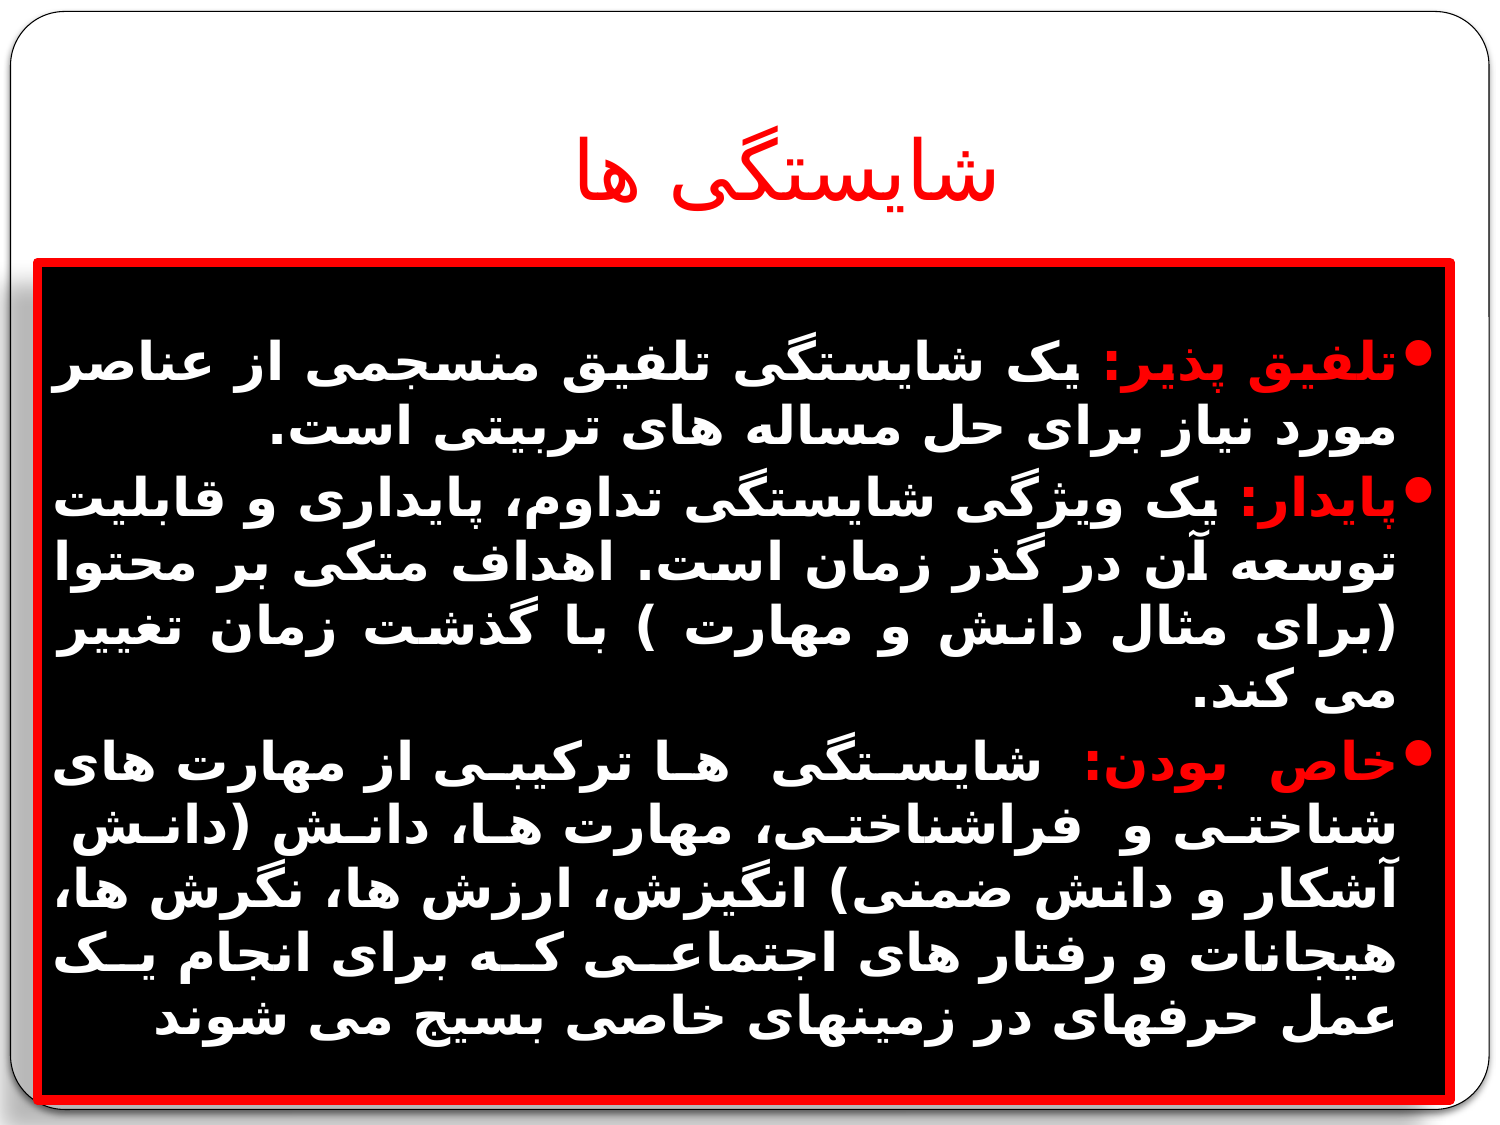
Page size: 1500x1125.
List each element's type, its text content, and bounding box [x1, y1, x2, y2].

title شایستگی ها [150, 45, 1425, 233]
list تلفیق پذیر: یک شایستگی تلفیق منسجمی از عناصر مورد نیاز برای حل مساله های تربیتی است. پایدار: یک ویژگی شایستگی تداوم، پایداری و قابلیت توسعه آن در گذر زمان است. اهداف متکی بر محتوا (برای مثال دانش و مهارت ) با گذشت زمان تغییر می کند. خاص بودن: شایستگی ها ترکیبی از مهارت های شناختی و فراشناختی، مهارت ها، دانش (دانش آشکار و دانش ضمنی) انگیزش، ارزش ها، نگرش ها، هیجانات و رفتار های اجتماعی که برای انجام یک عمل حرفه‏ای در زمینه‏ای خاصی بسیج می شوند [37, 262, 1450, 1100]
